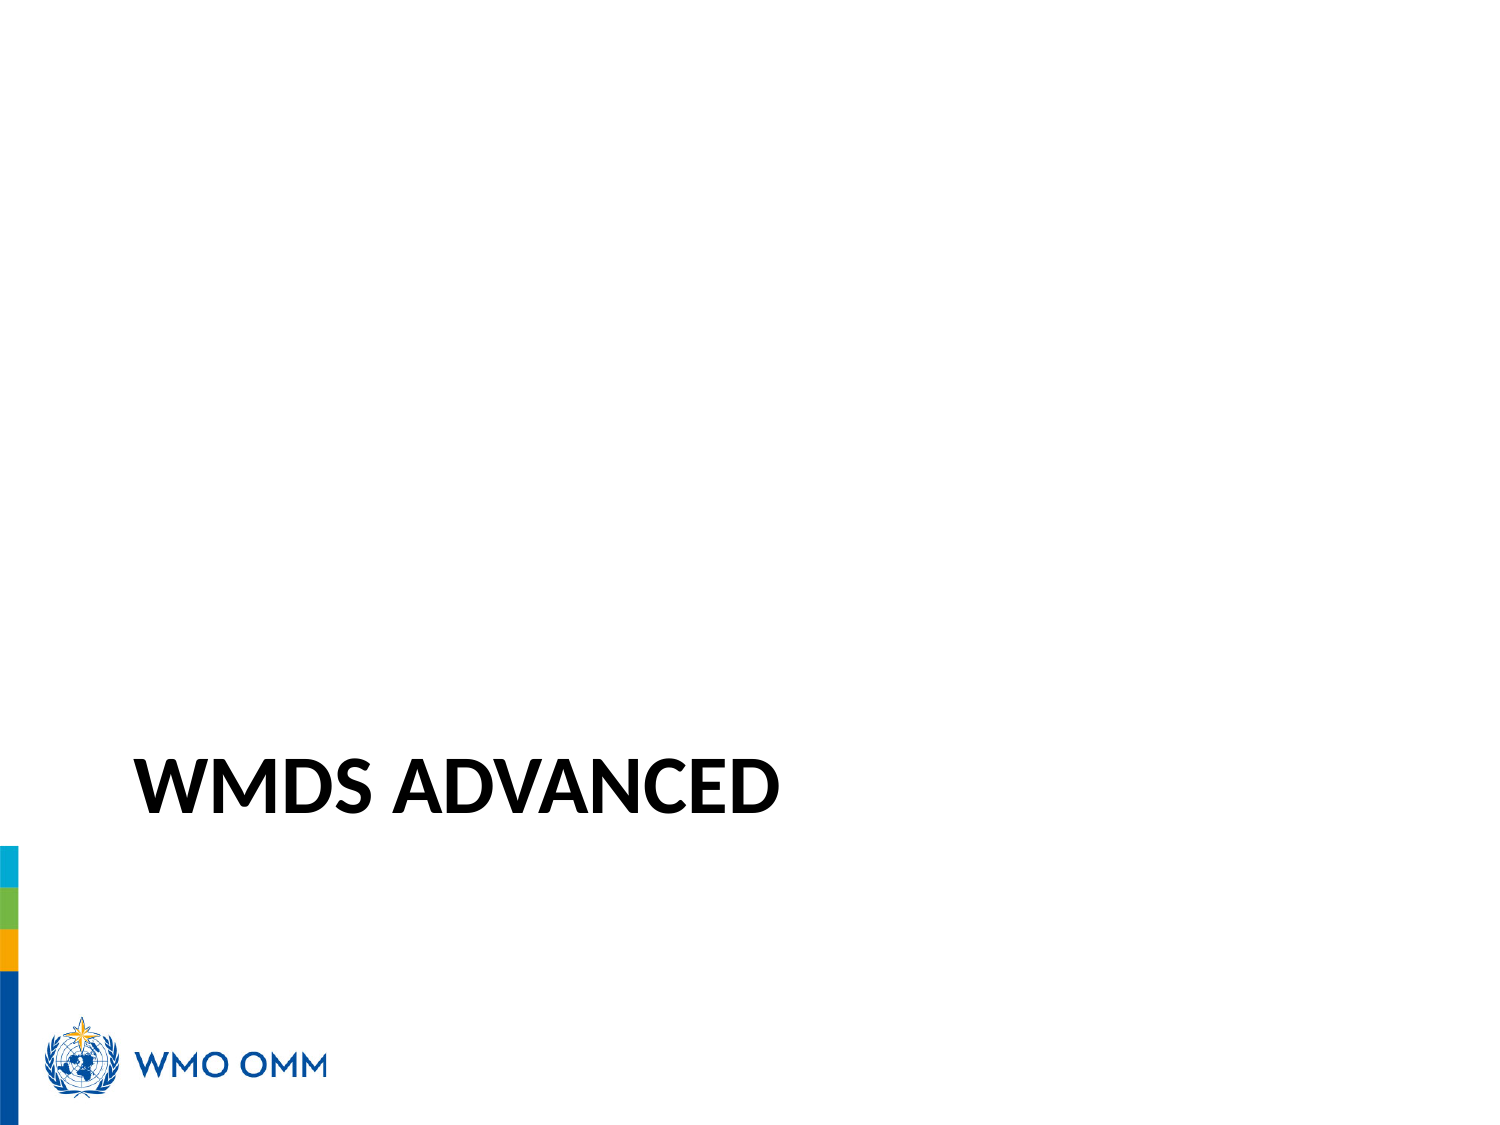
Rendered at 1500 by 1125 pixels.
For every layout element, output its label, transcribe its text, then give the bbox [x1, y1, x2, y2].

picture [0, 845, 327, 1125]
title WMDS Advanced [118, 722, 1394, 947]
